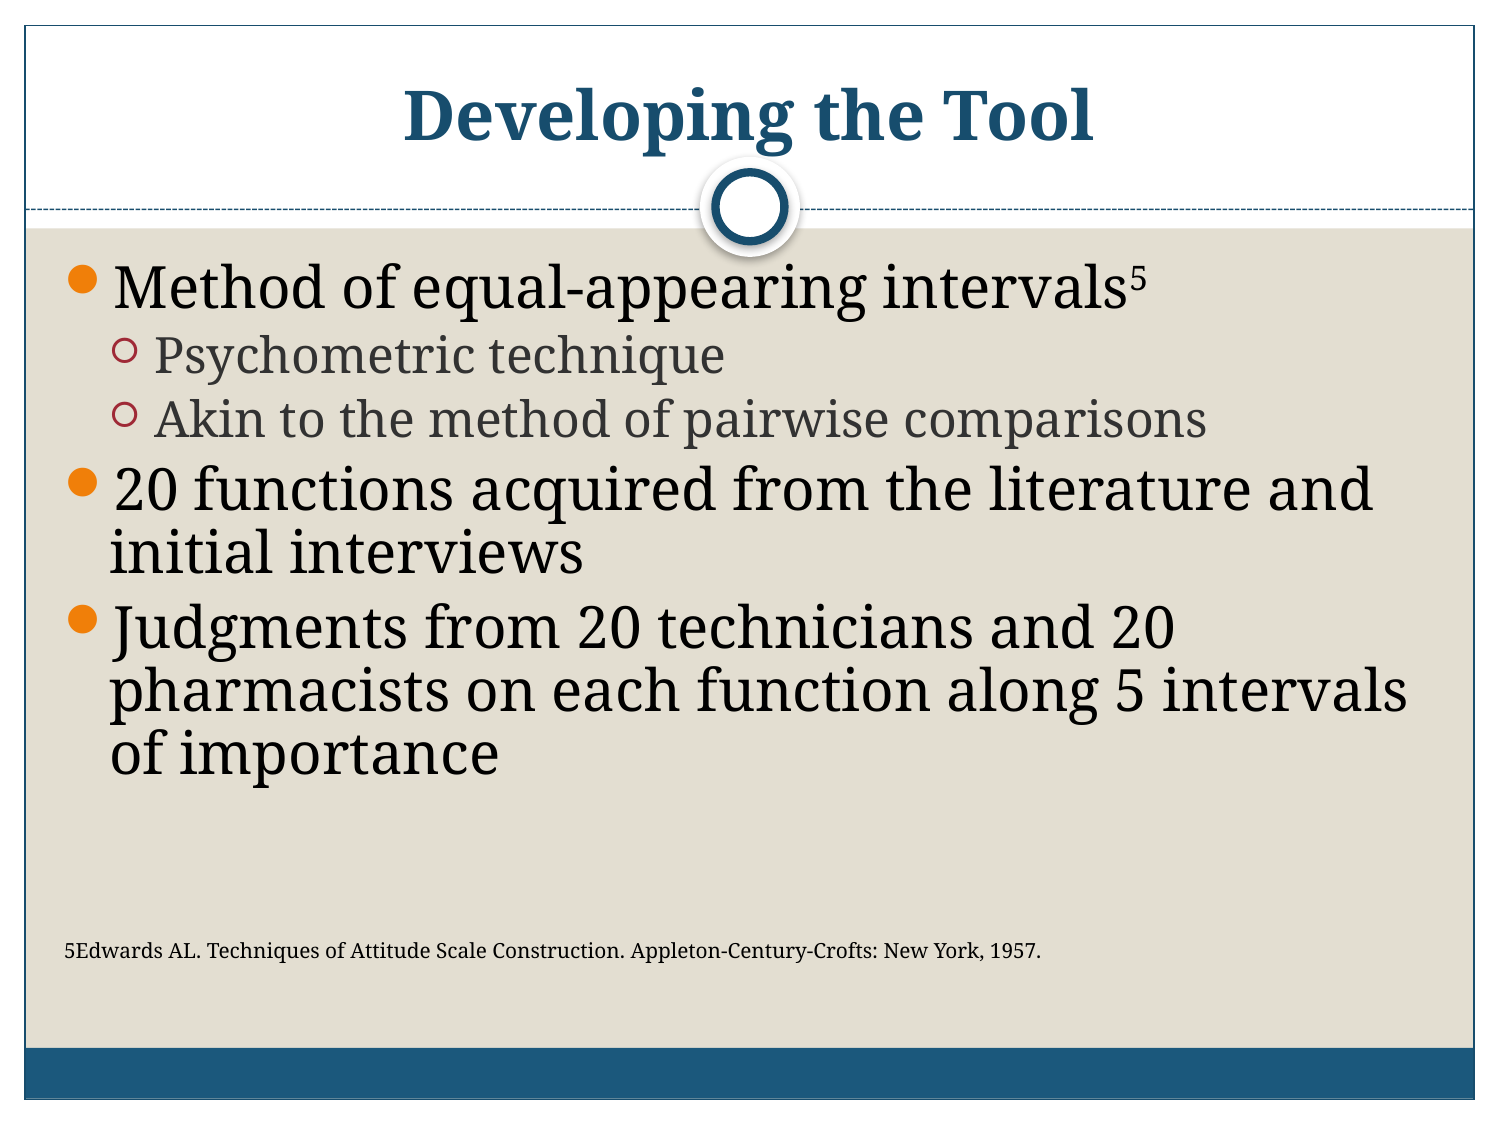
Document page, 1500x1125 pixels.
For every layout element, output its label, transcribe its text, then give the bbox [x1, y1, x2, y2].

title Developing the Tool [49, 37, 1450, 162]
list Method of equal-appearing intervals5 Psychometric technique Akin to the method of pairwise comparisons 20 functions acquired from the literature and initial interviews Judgments from 20 technicians and 20 pharmacists on each function along 5 intervals of importance 5Edwards AL. Techniques of Attitude Scale Construction. Appleton-Century-Crofts: New York, 1957. [49, 250, 1445, 1001]
